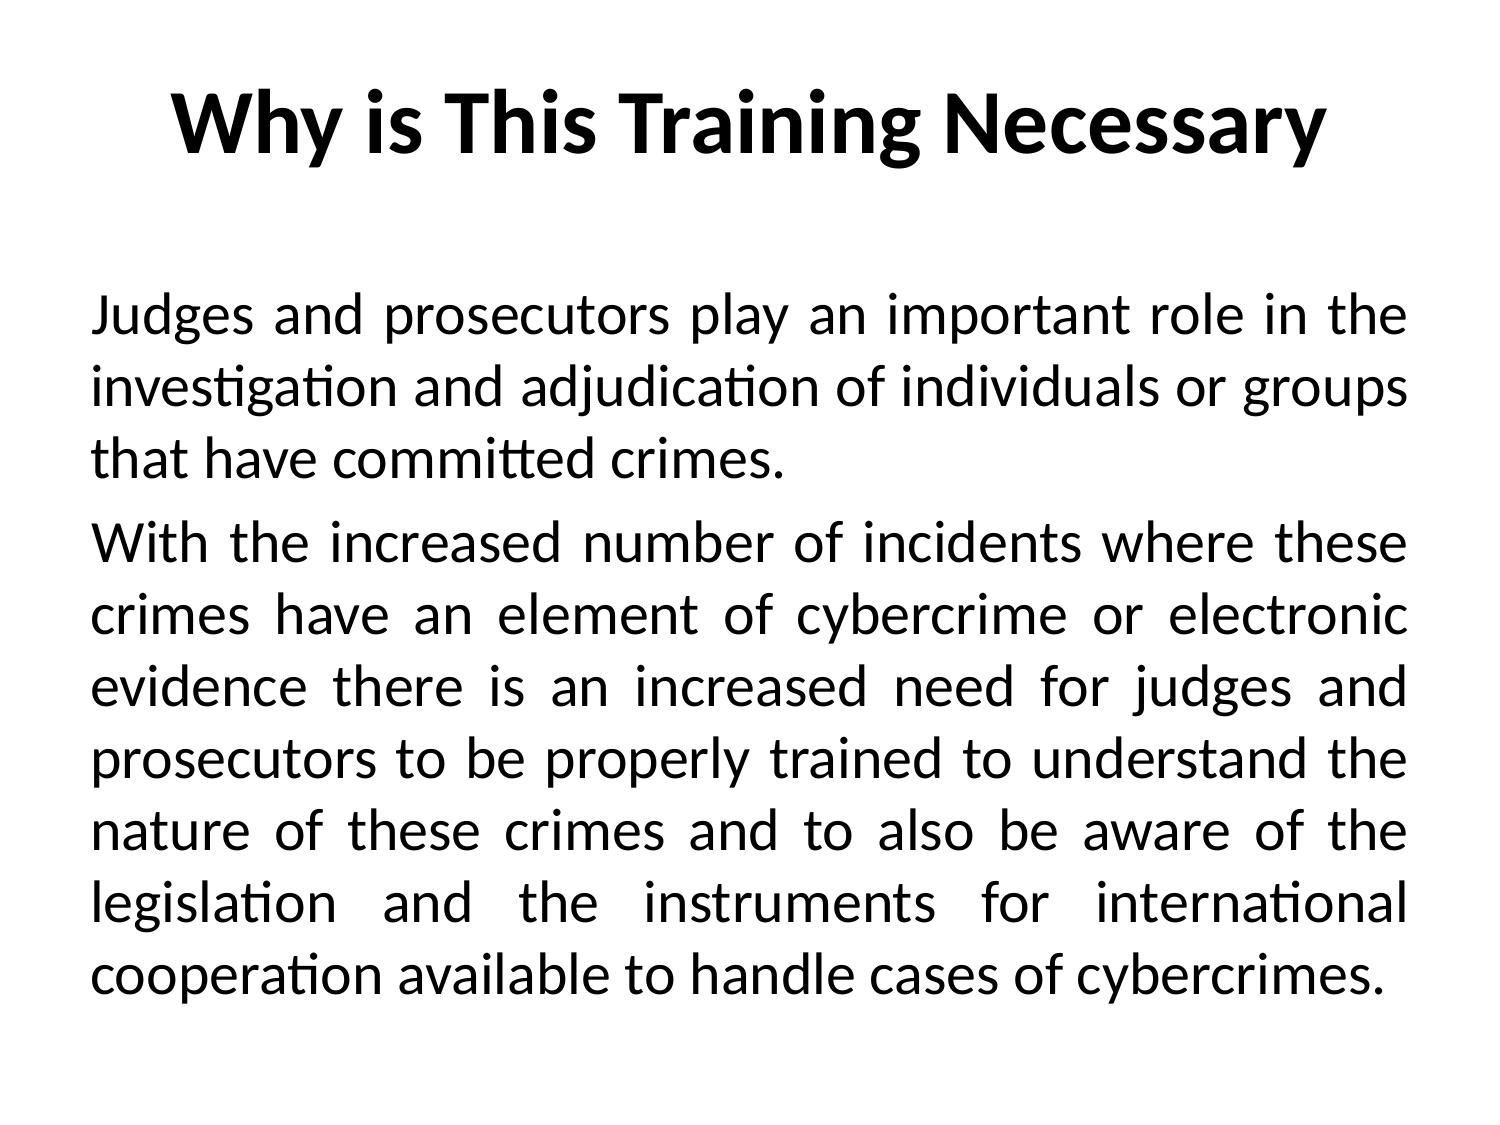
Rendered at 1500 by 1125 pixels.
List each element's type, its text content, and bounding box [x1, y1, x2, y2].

list Judges and prosecutors play an important role in the investigation and adjudication of individuals or groups that have committed crimes. With the increased number of incidents where these crimes have an element of cybercrime or electronic evidence there is an increased need for judges and prosecutors to be properly trained to understand the nature of these crimes and to also be aware of the legislation and the instruments for international cooperation available to handle cases of cybercrimes. [75, 266, 1425, 1069]
title Why is This Training Necessary [75, 45, 1425, 190]
